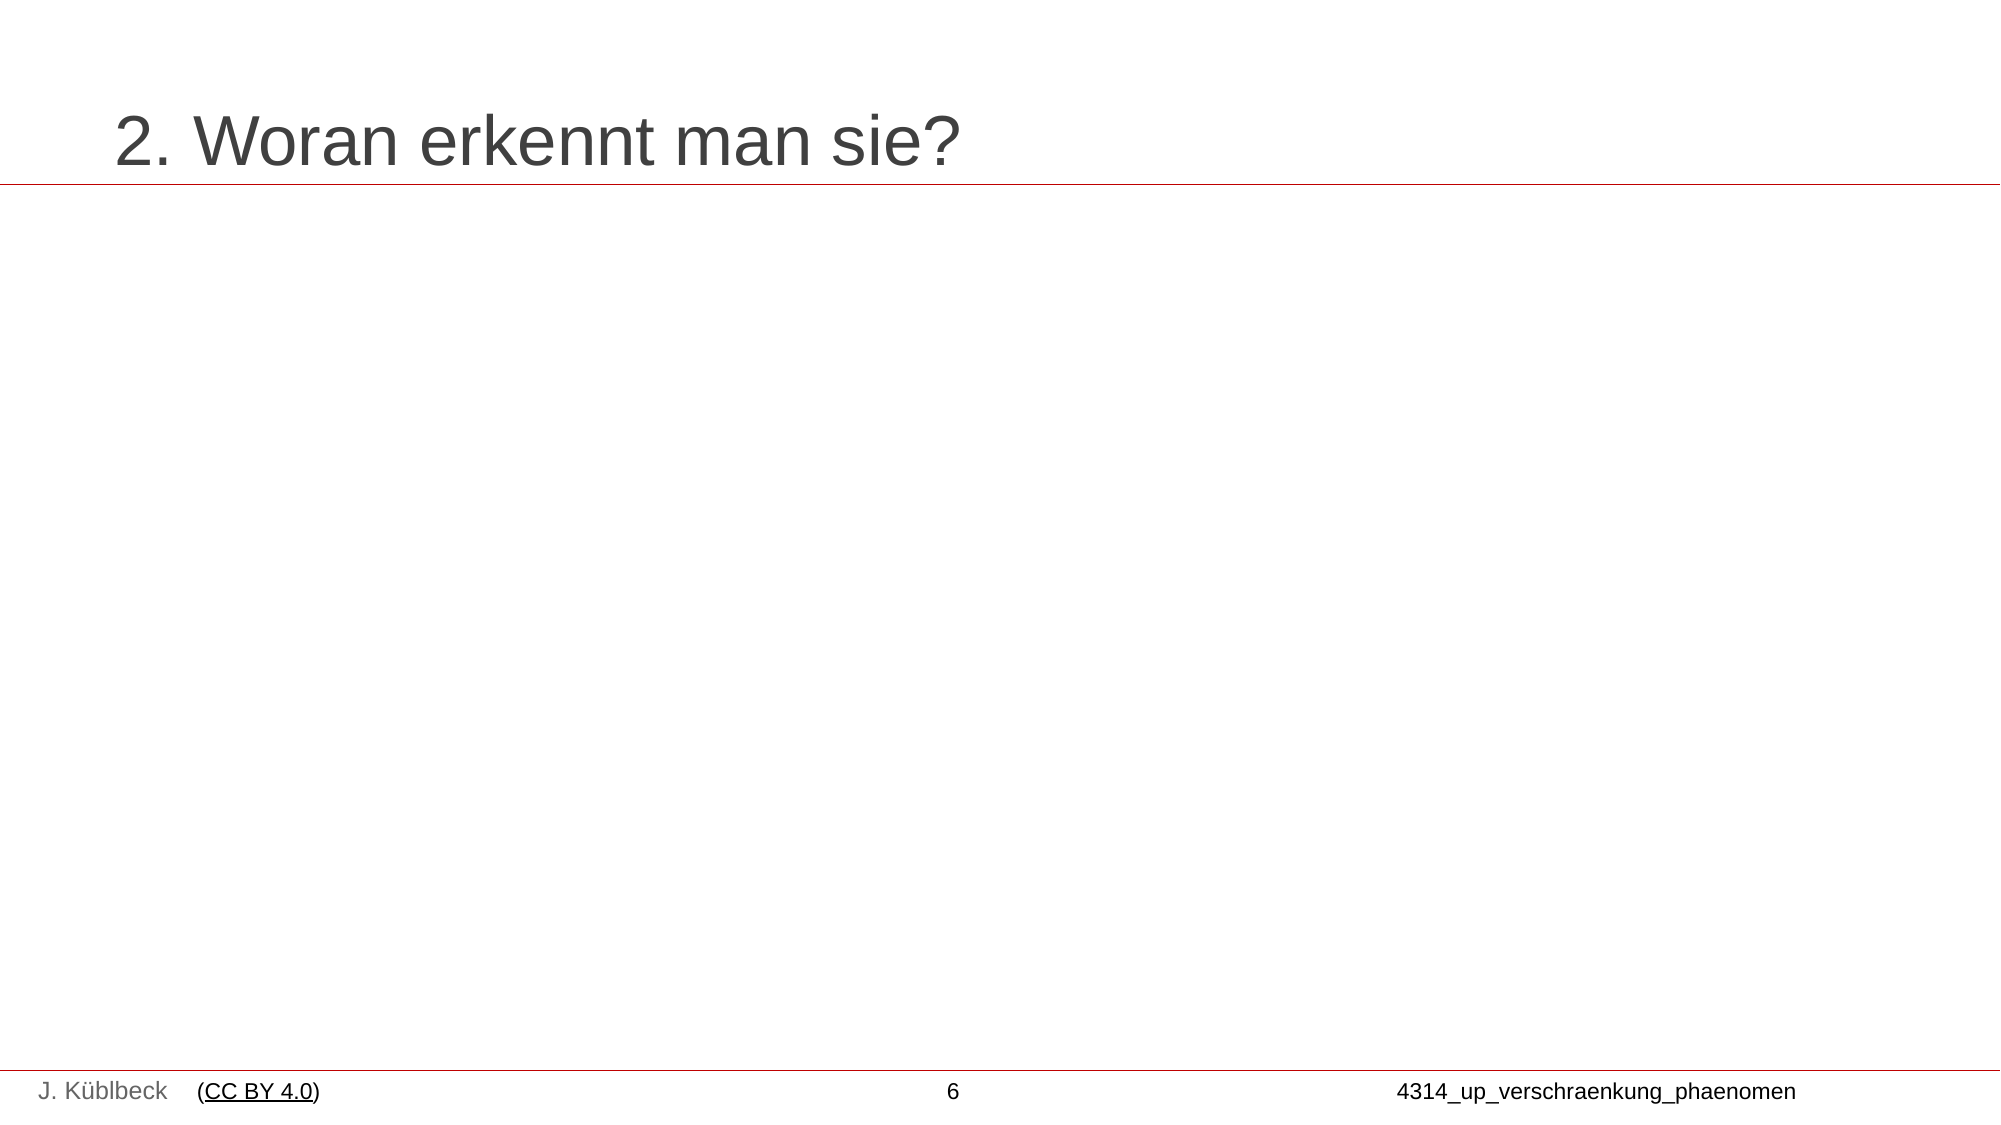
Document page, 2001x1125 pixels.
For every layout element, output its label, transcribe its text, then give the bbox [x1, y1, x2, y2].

title 2. Woran erkennt man sie? [99, 90, 1900, 185]
